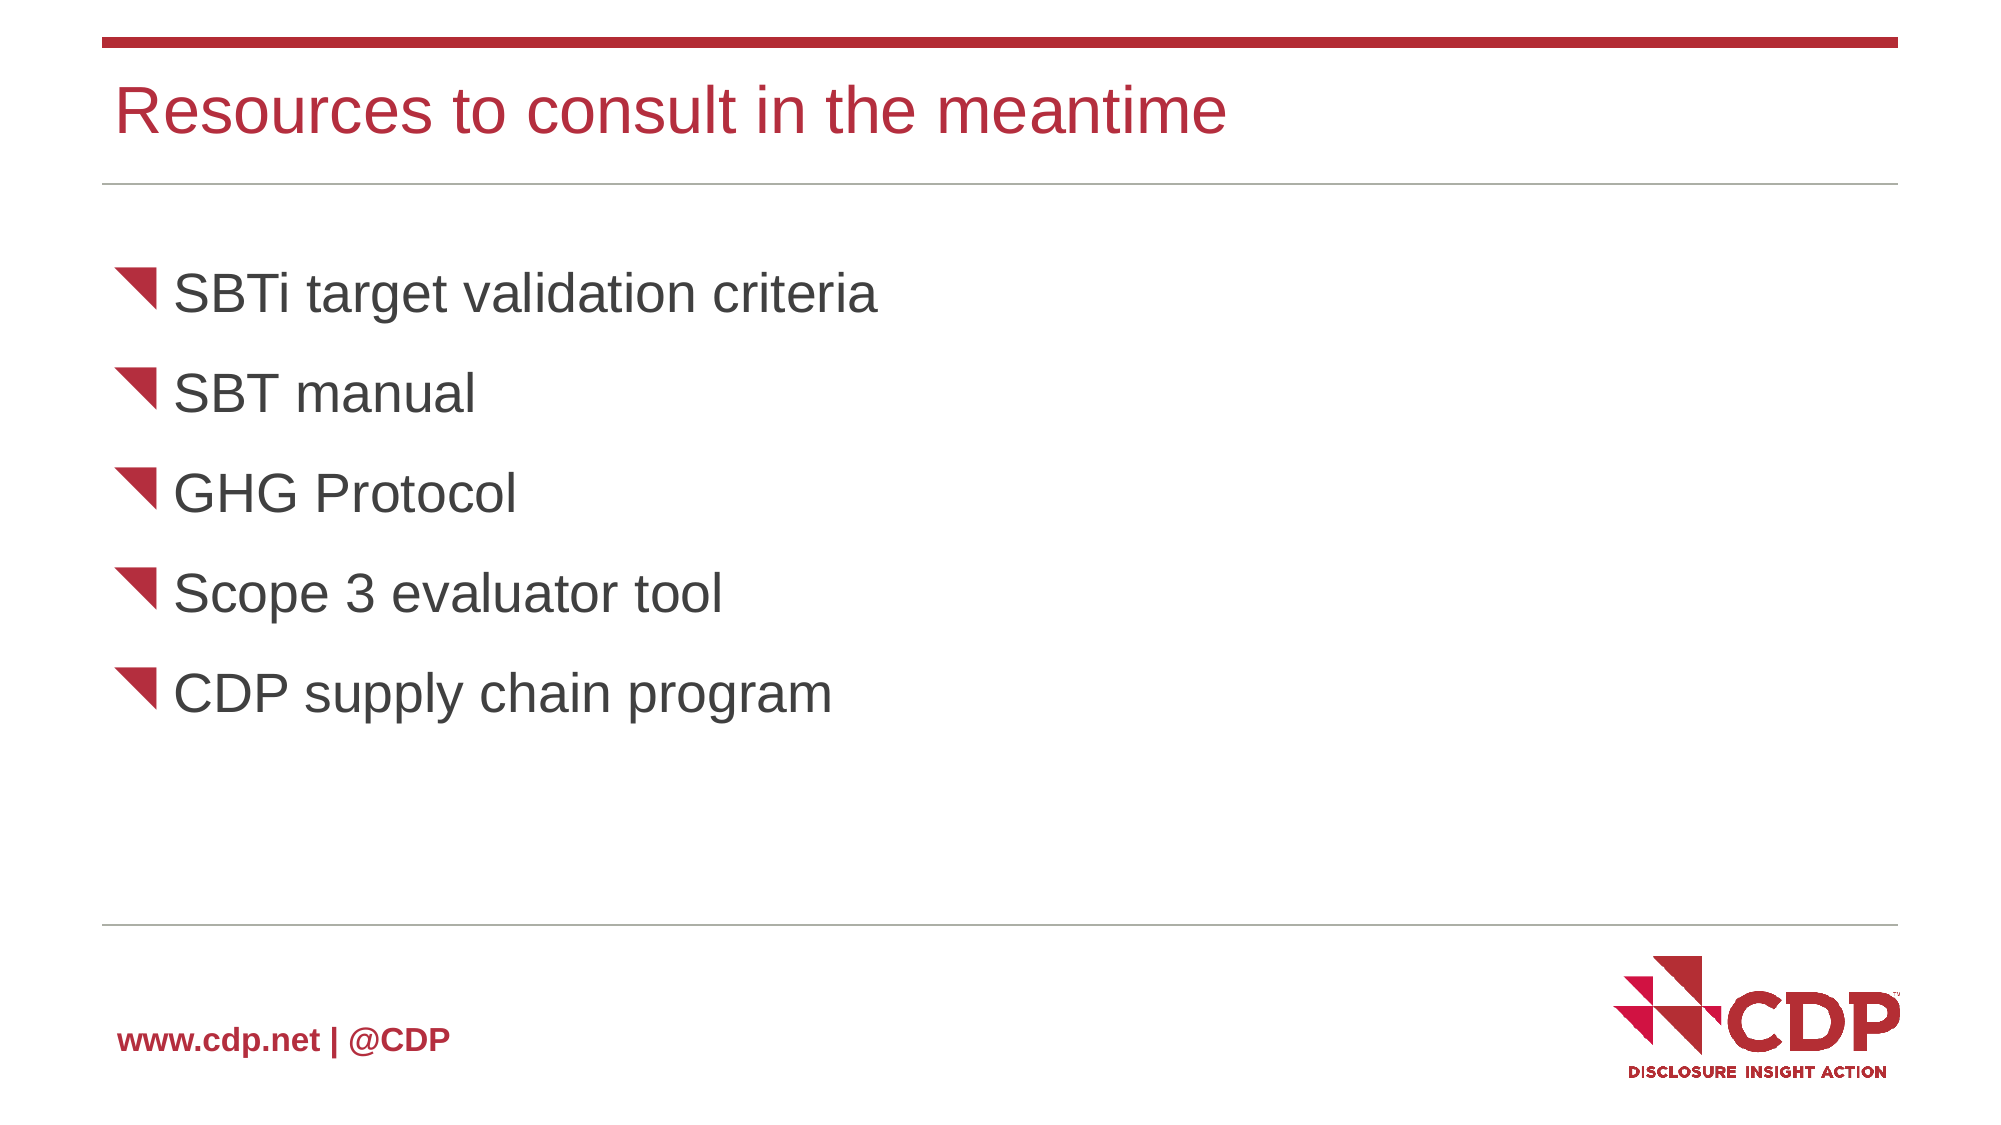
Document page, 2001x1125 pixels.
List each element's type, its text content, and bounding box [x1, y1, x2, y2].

picture [1613, 956, 1900, 1080]
list SBTi target validation criteria SBT manual GHG Protocol Scope 3 evaluator tool CDP supply chain program [99, 216, 1838, 909]
title Resources to consult in the meantime [99, 45, 1900, 169]
